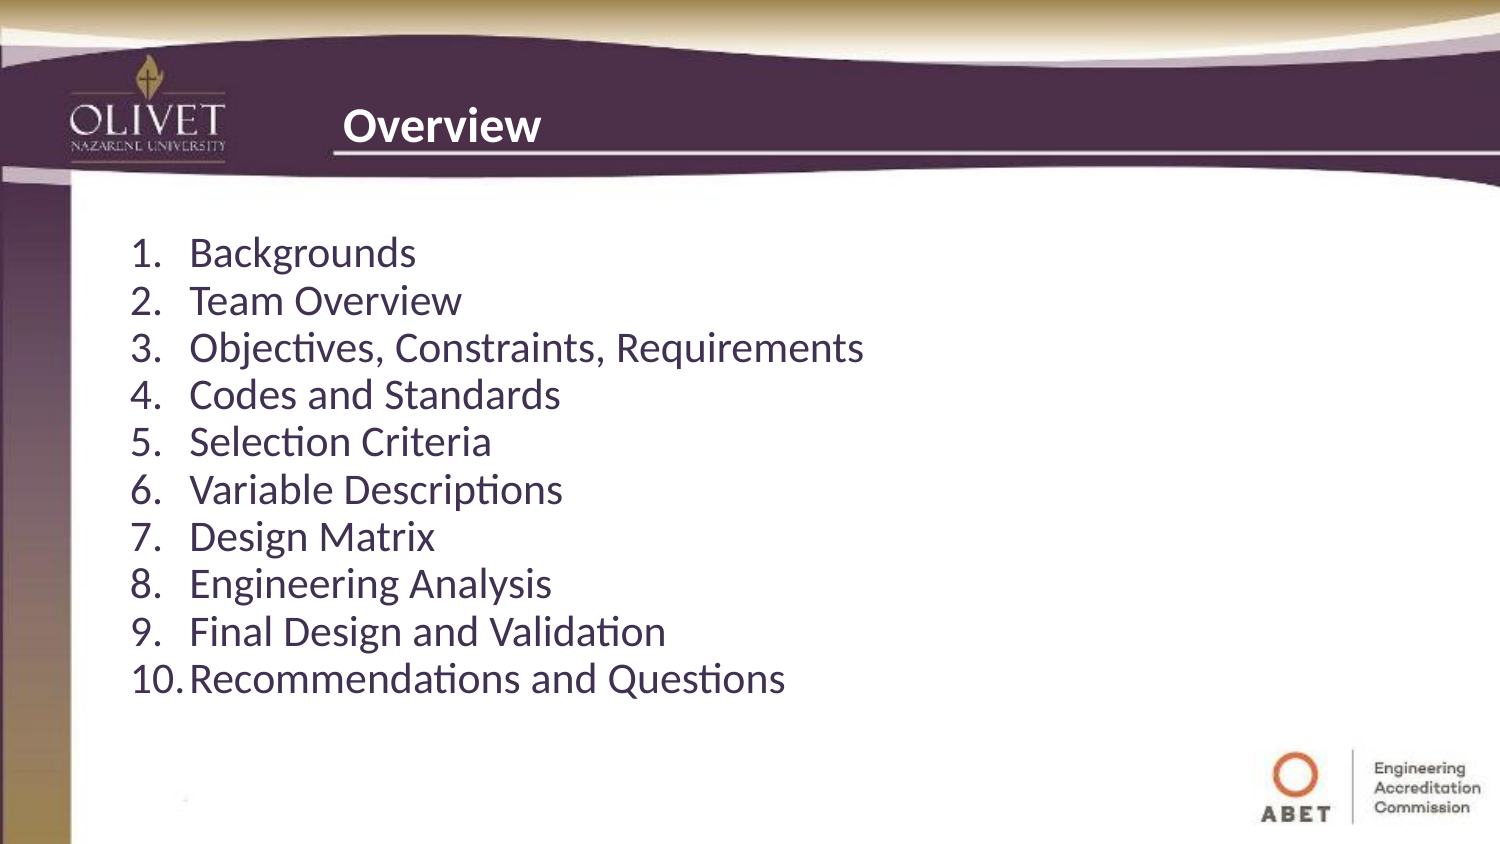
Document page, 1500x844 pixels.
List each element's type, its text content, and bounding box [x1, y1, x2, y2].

picture [0, 0, 1500, 844]
list Backgrounds Team Overview Objectives, Constraints, Requirements Codes and Standards Selection Criteria Variable Descriptions Design Matrix Engineering Analysis Final Design and Validation Recommendations and Questions [103, 224, 1397, 760]
title Overview [331, 44, 1397, 208]
